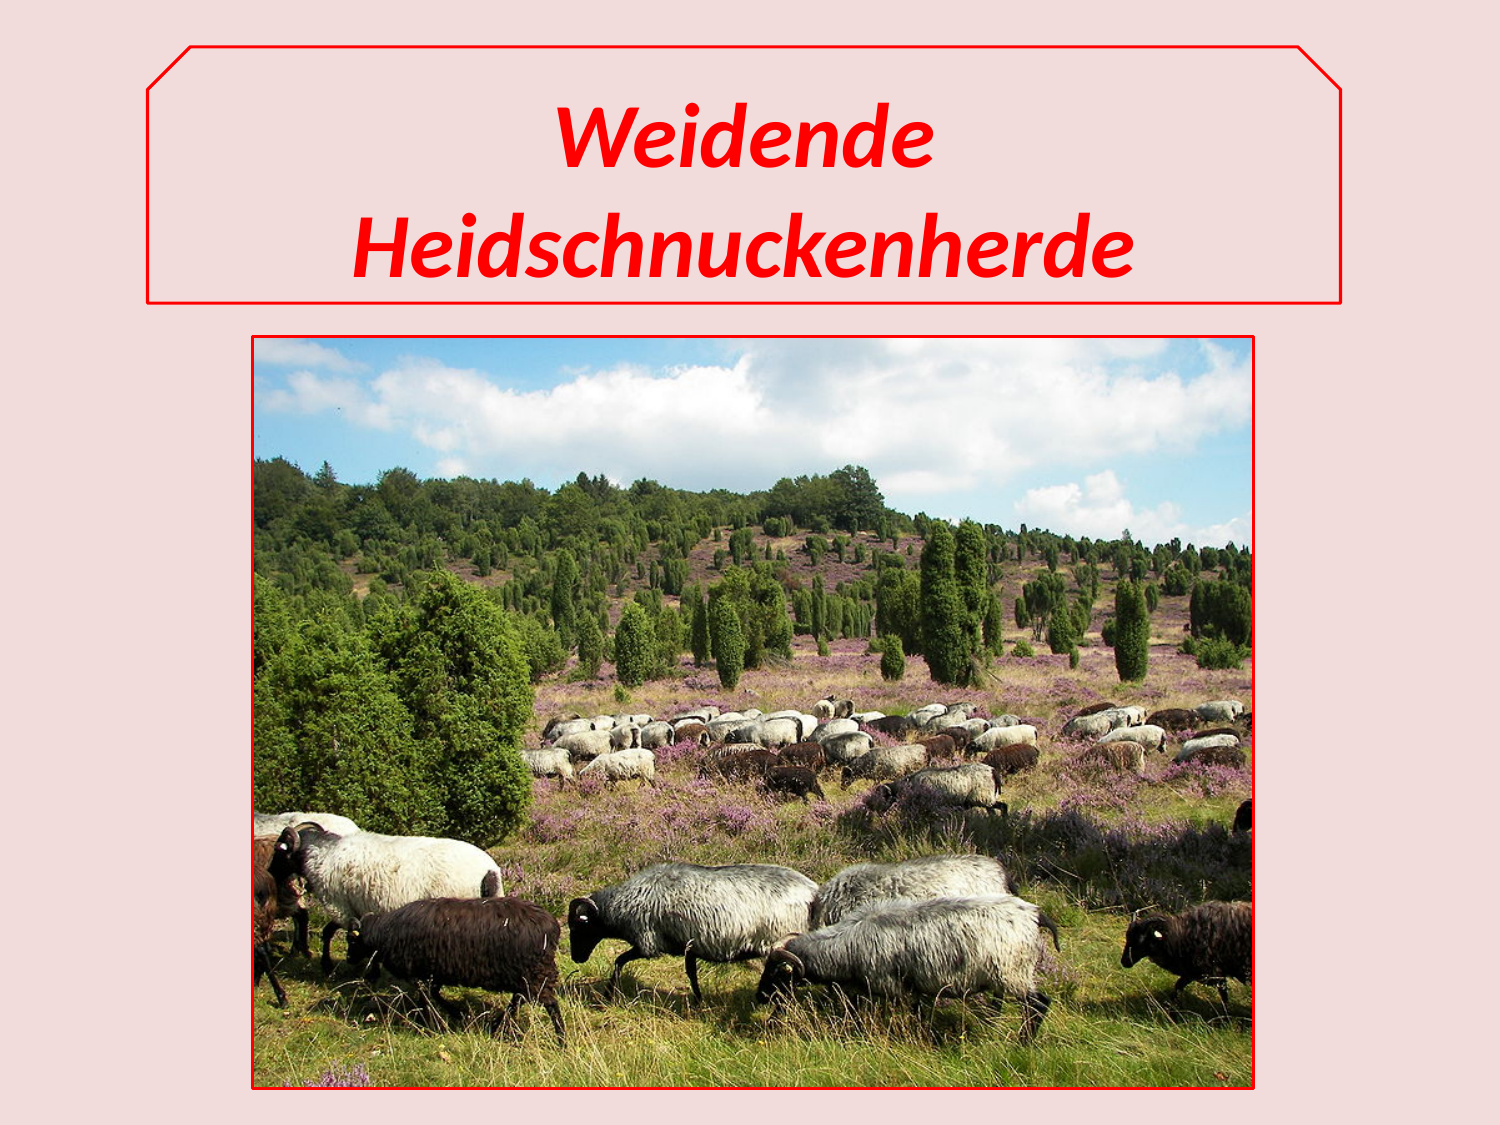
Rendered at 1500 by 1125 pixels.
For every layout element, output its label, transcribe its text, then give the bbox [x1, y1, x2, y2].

picture [253, 337, 1253, 1087]
text_box Weidende Heidschnuckenherde [147, 46, 1341, 304]
